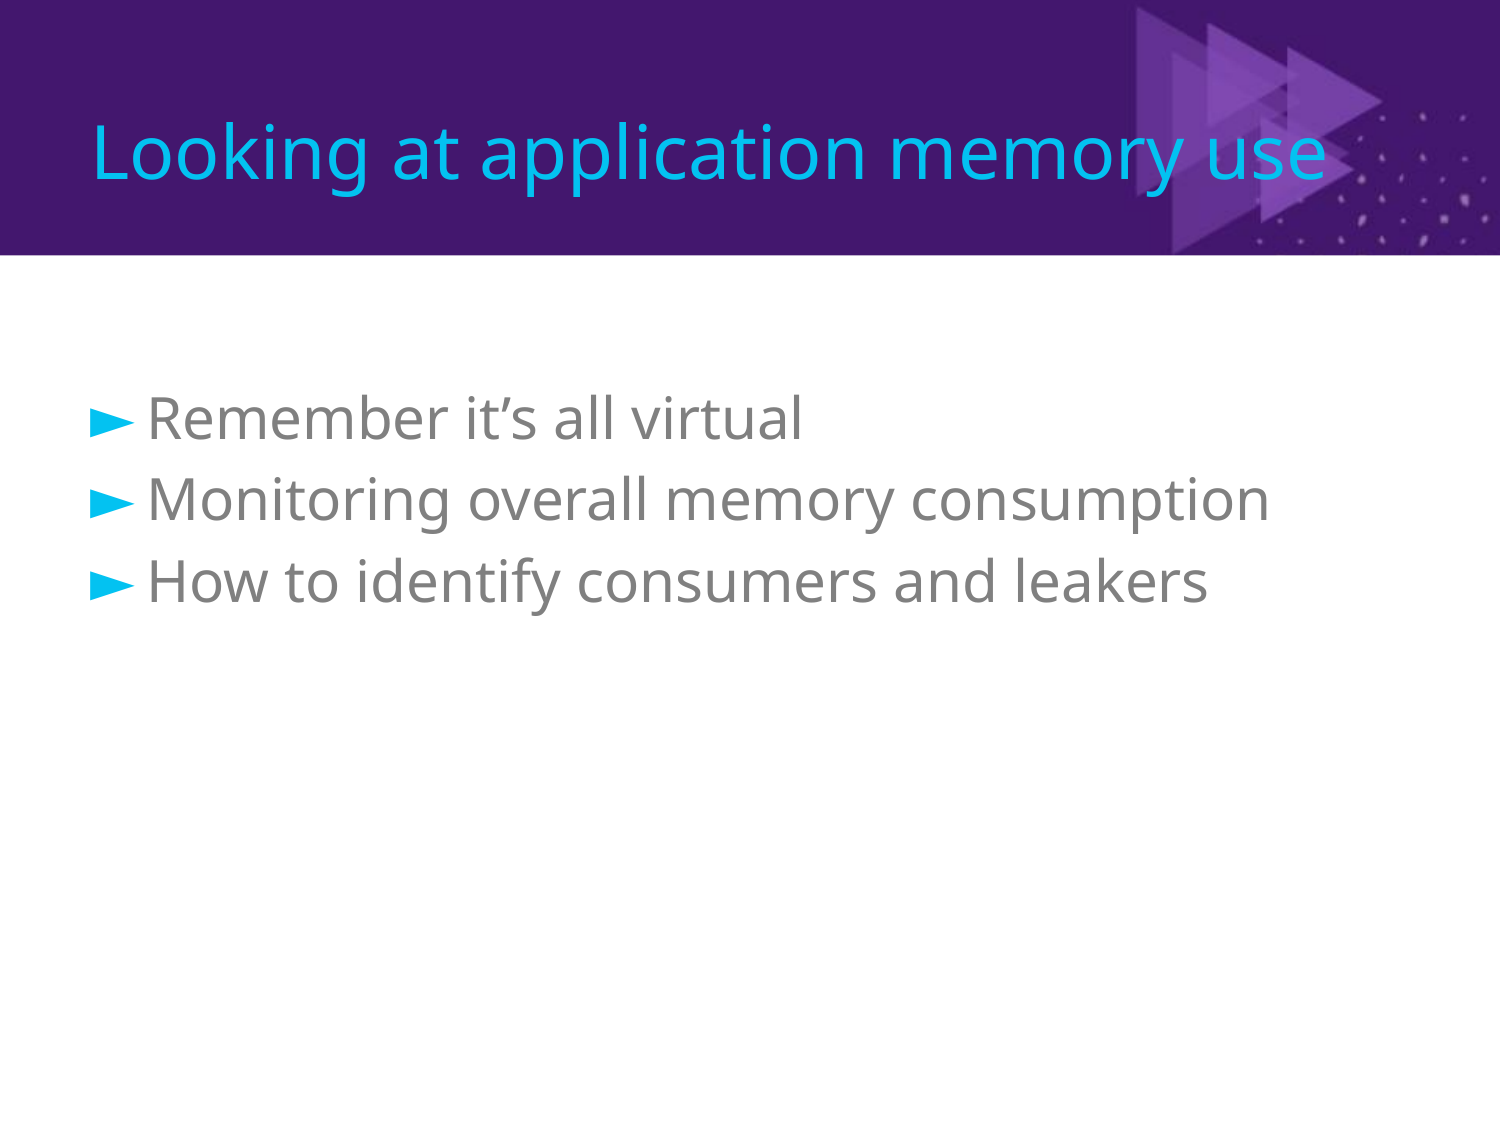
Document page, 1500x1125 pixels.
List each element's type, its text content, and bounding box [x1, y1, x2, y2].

list Remember it’s all virtual Monitoring overall memory consumption How to identify consumers and leakers [75, 373, 1425, 1005]
title Looking at application memory use [75, 56, 1425, 244]
picture [0, 0, 1500, 255]
